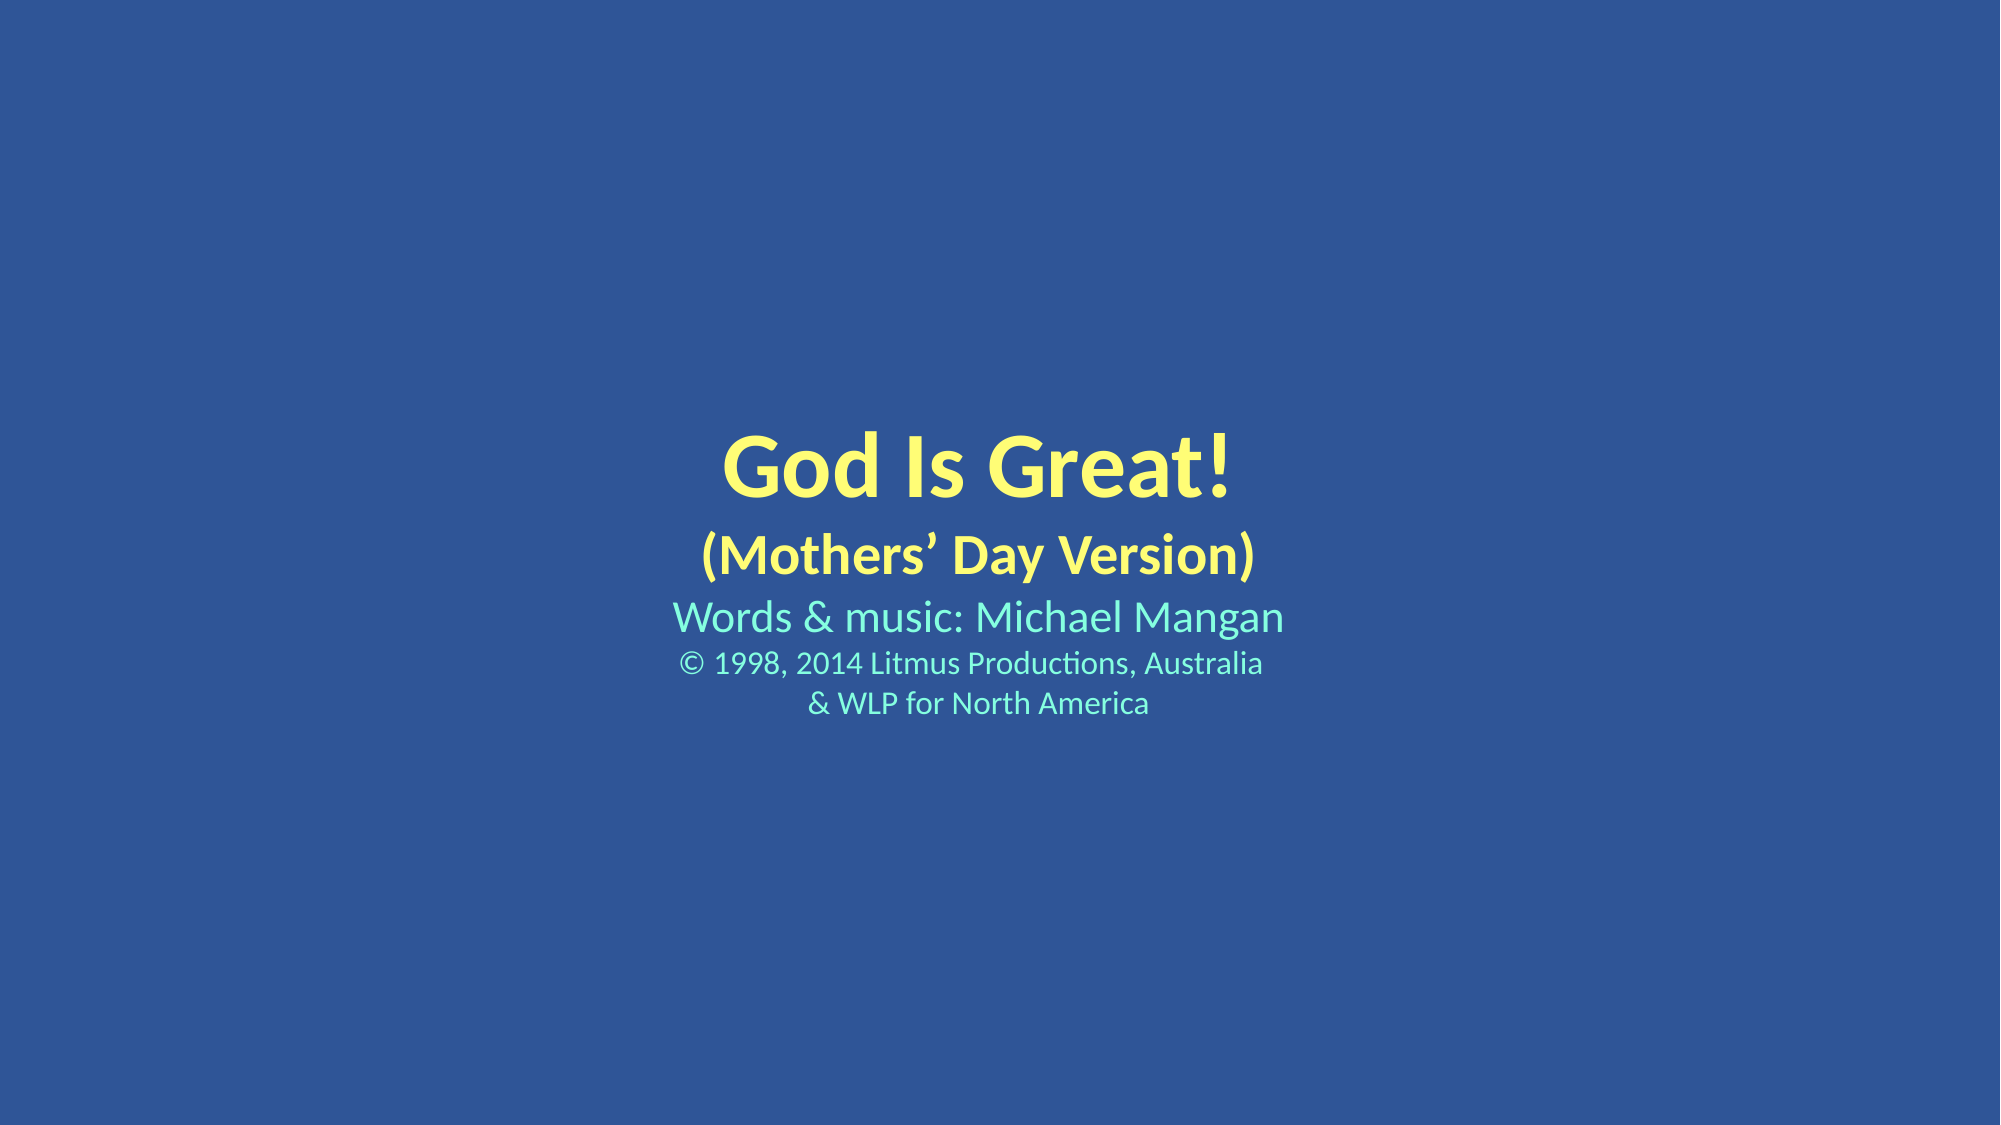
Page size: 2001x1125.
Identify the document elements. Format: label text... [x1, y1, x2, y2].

text_box God Is Great! (Mothers’ Day Version) Words & music: Michael Mangan © 1998, 2014 Litmus Productions, Australia & WLP for North America [291, 403, 1667, 722]
